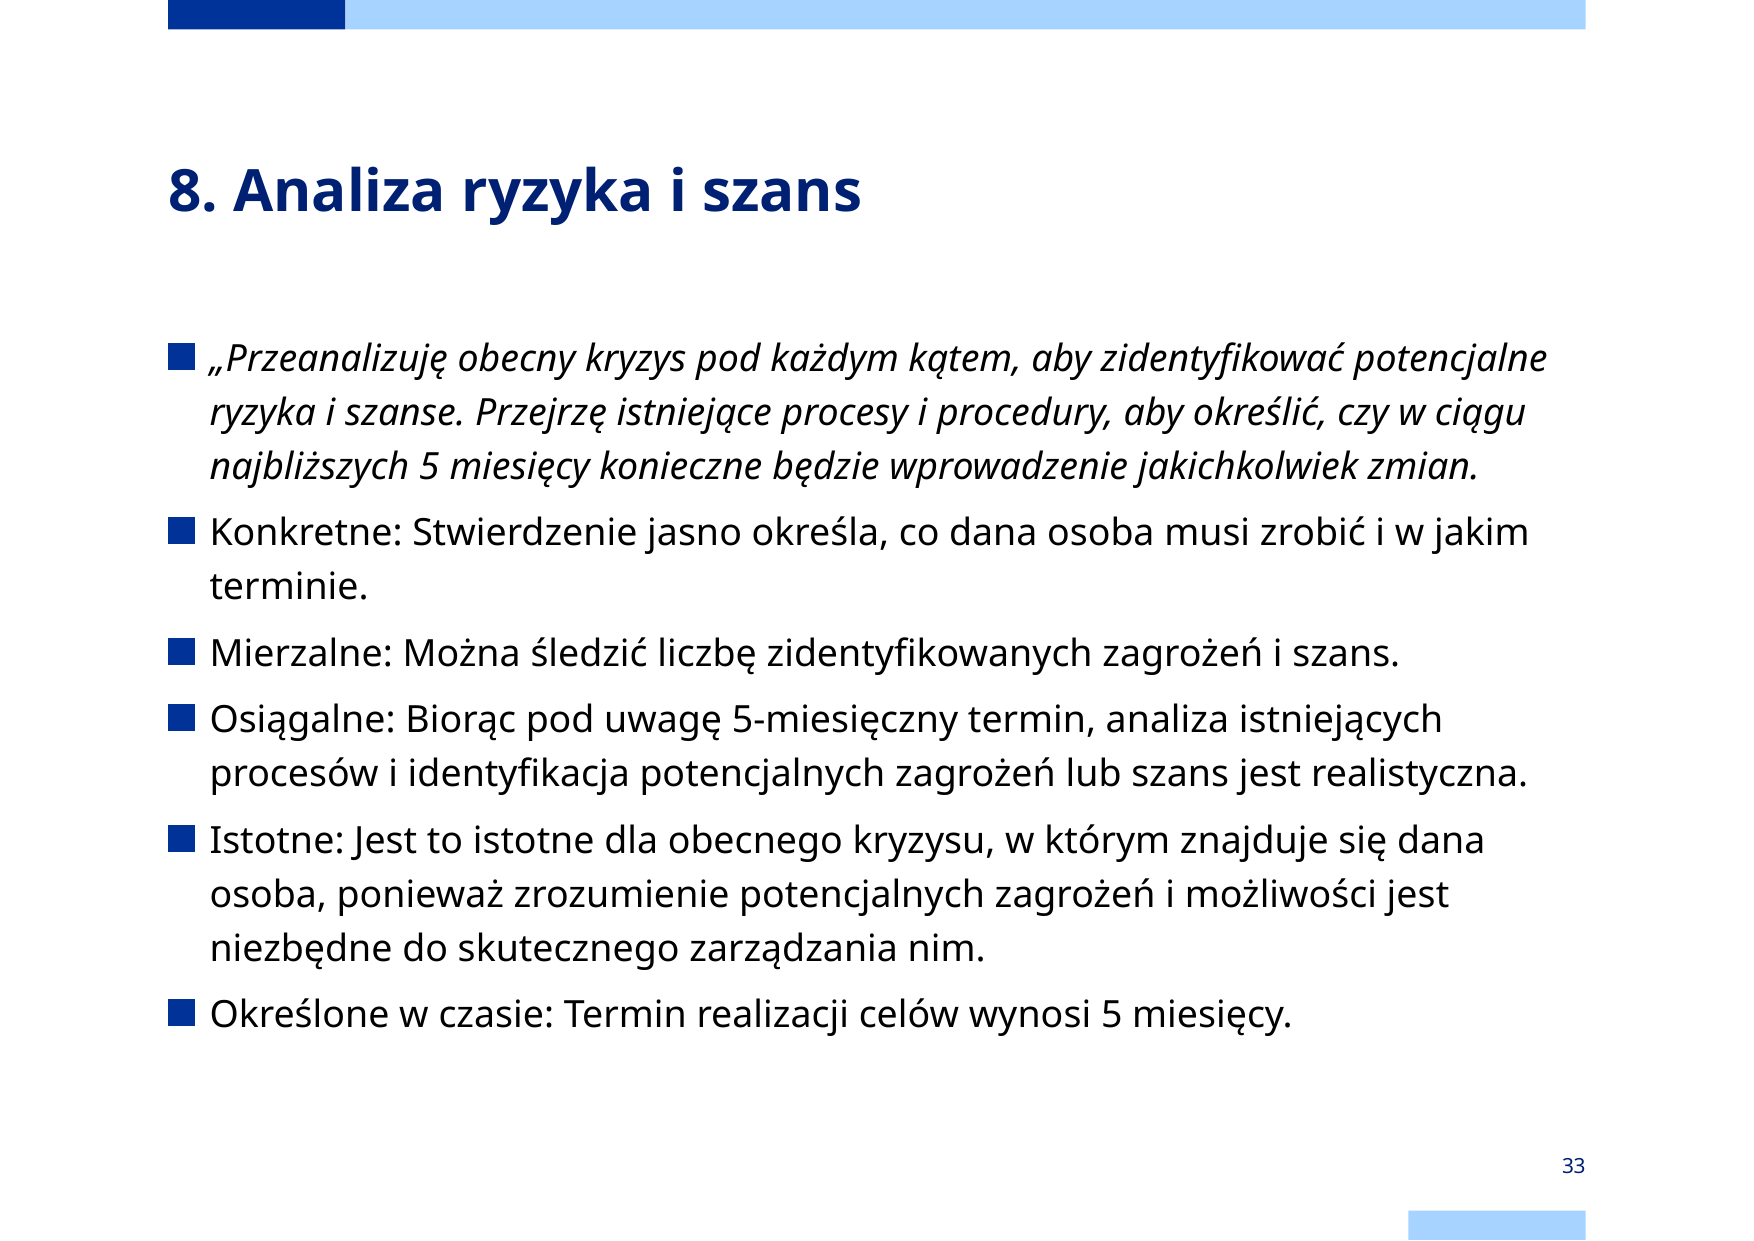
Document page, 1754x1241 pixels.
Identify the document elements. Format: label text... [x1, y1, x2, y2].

picture [168, 999, 195, 1026]
picture [168, 825, 195, 852]
picture [168, 638, 195, 665]
slide_number 33 [1408, 1151, 1586, 1182]
picture [168, 704, 195, 731]
title 8. Analiza ryzyka i szans [168, 147, 1586, 324]
list „Przeanalizuję obecny kryzys pod każdym kątem, aby zidentyfikować potencjalne ryzyka i szanse. Przejrzę istniejące procesy i procedury, aby określić, czy w ciągu najbliższych 5 miesięcy konieczne będzie wprowadzenie jakichkolwiek zmian. Konkretne: Stwierdzenie jasno określa, co dana osoba musi zrobić i w jakim terminie. Mierzalne: Można śledzić liczbę zidentyfikowanych zagrożeń i szans. Osiągalne: Biorąc pod uwagę 5-miesięczny termin, analiza istniejących procesów i identyfikacja potencjalnych zagrożeń lub szans jest realistyczna. Istotne: Jest to istotne dla obecnego kryzysu, w którym znajduje się dana osoba, ponieważ zrozumienie potencjalnych zagrożeń i możliwości jest niezbędne do skutecznego zarządzania nim. Określone w czasie: Termin realizacji celów wynosi 5 miesięcy. [168, 324, 1586, 1093]
picture [168, 343, 195, 370]
picture [168, 517, 195, 544]
